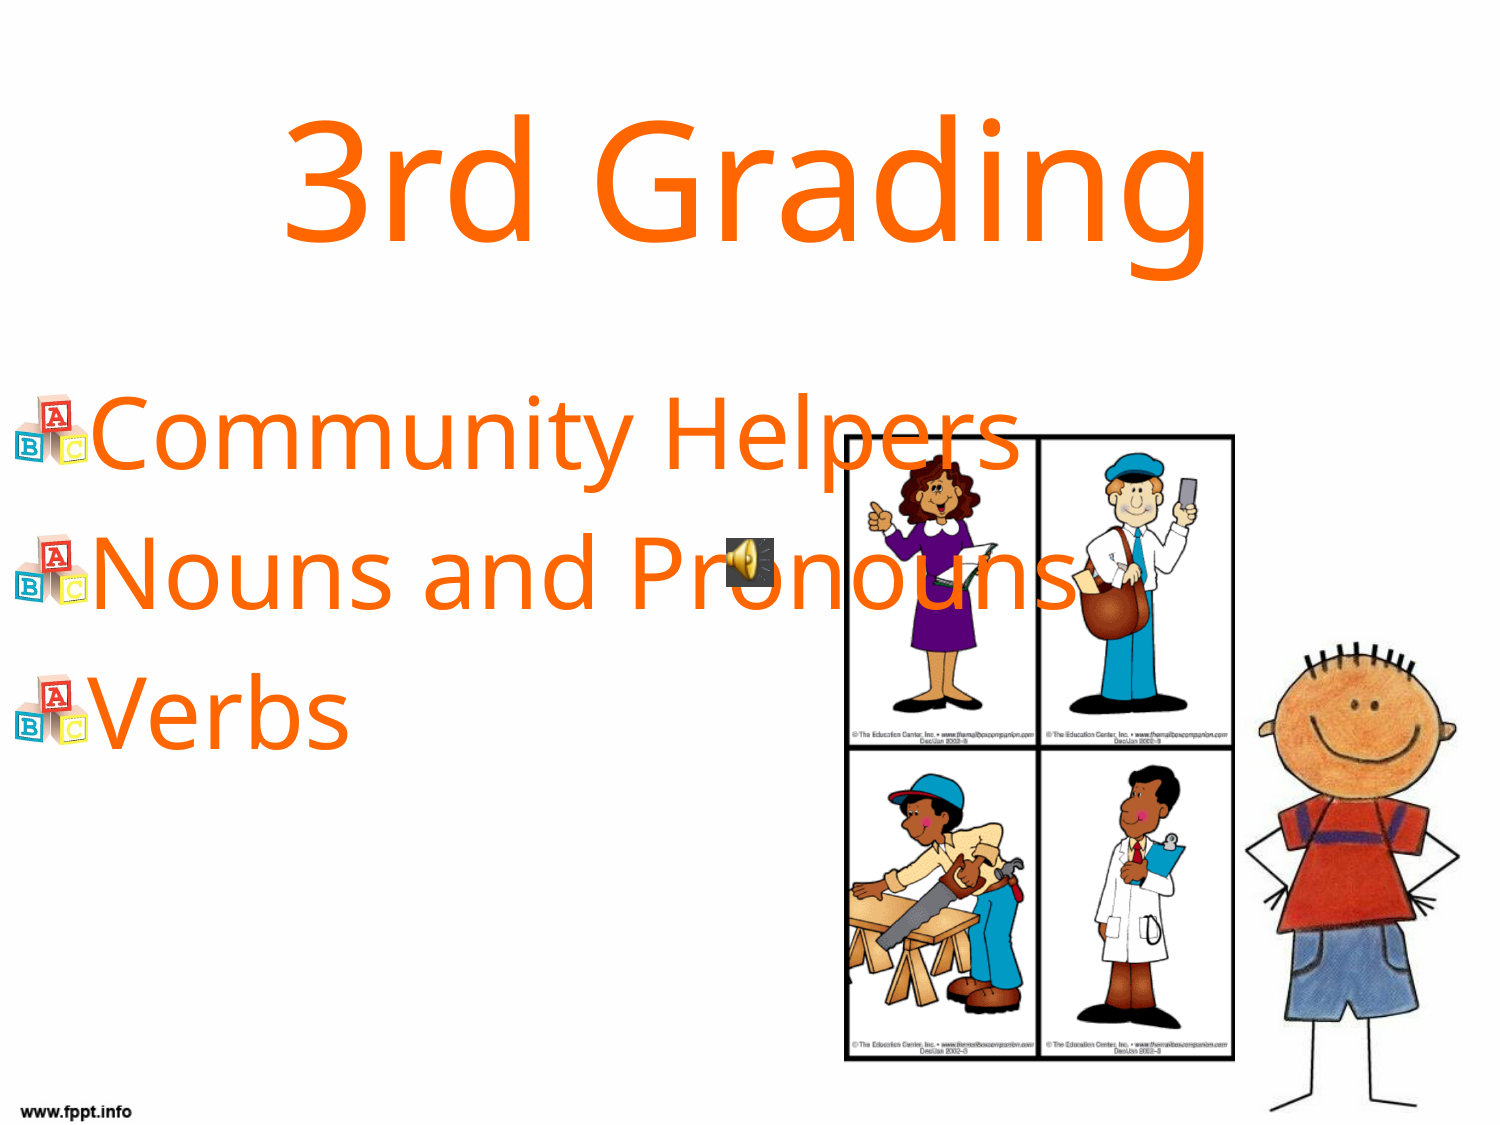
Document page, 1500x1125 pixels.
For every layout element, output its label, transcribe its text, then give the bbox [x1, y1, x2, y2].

picture [15, 674, 88, 745]
picture [15, 394, 88, 465]
picture [724, 537, 776, 588]
picture [15, 534, 88, 605]
title 3rd Grading [0, 0, 1500, 351]
picture [0, 351, 1500, 1125]
list Community Helpers Nouns and Pronouns Verbs [0, 361, 1424, 970]
